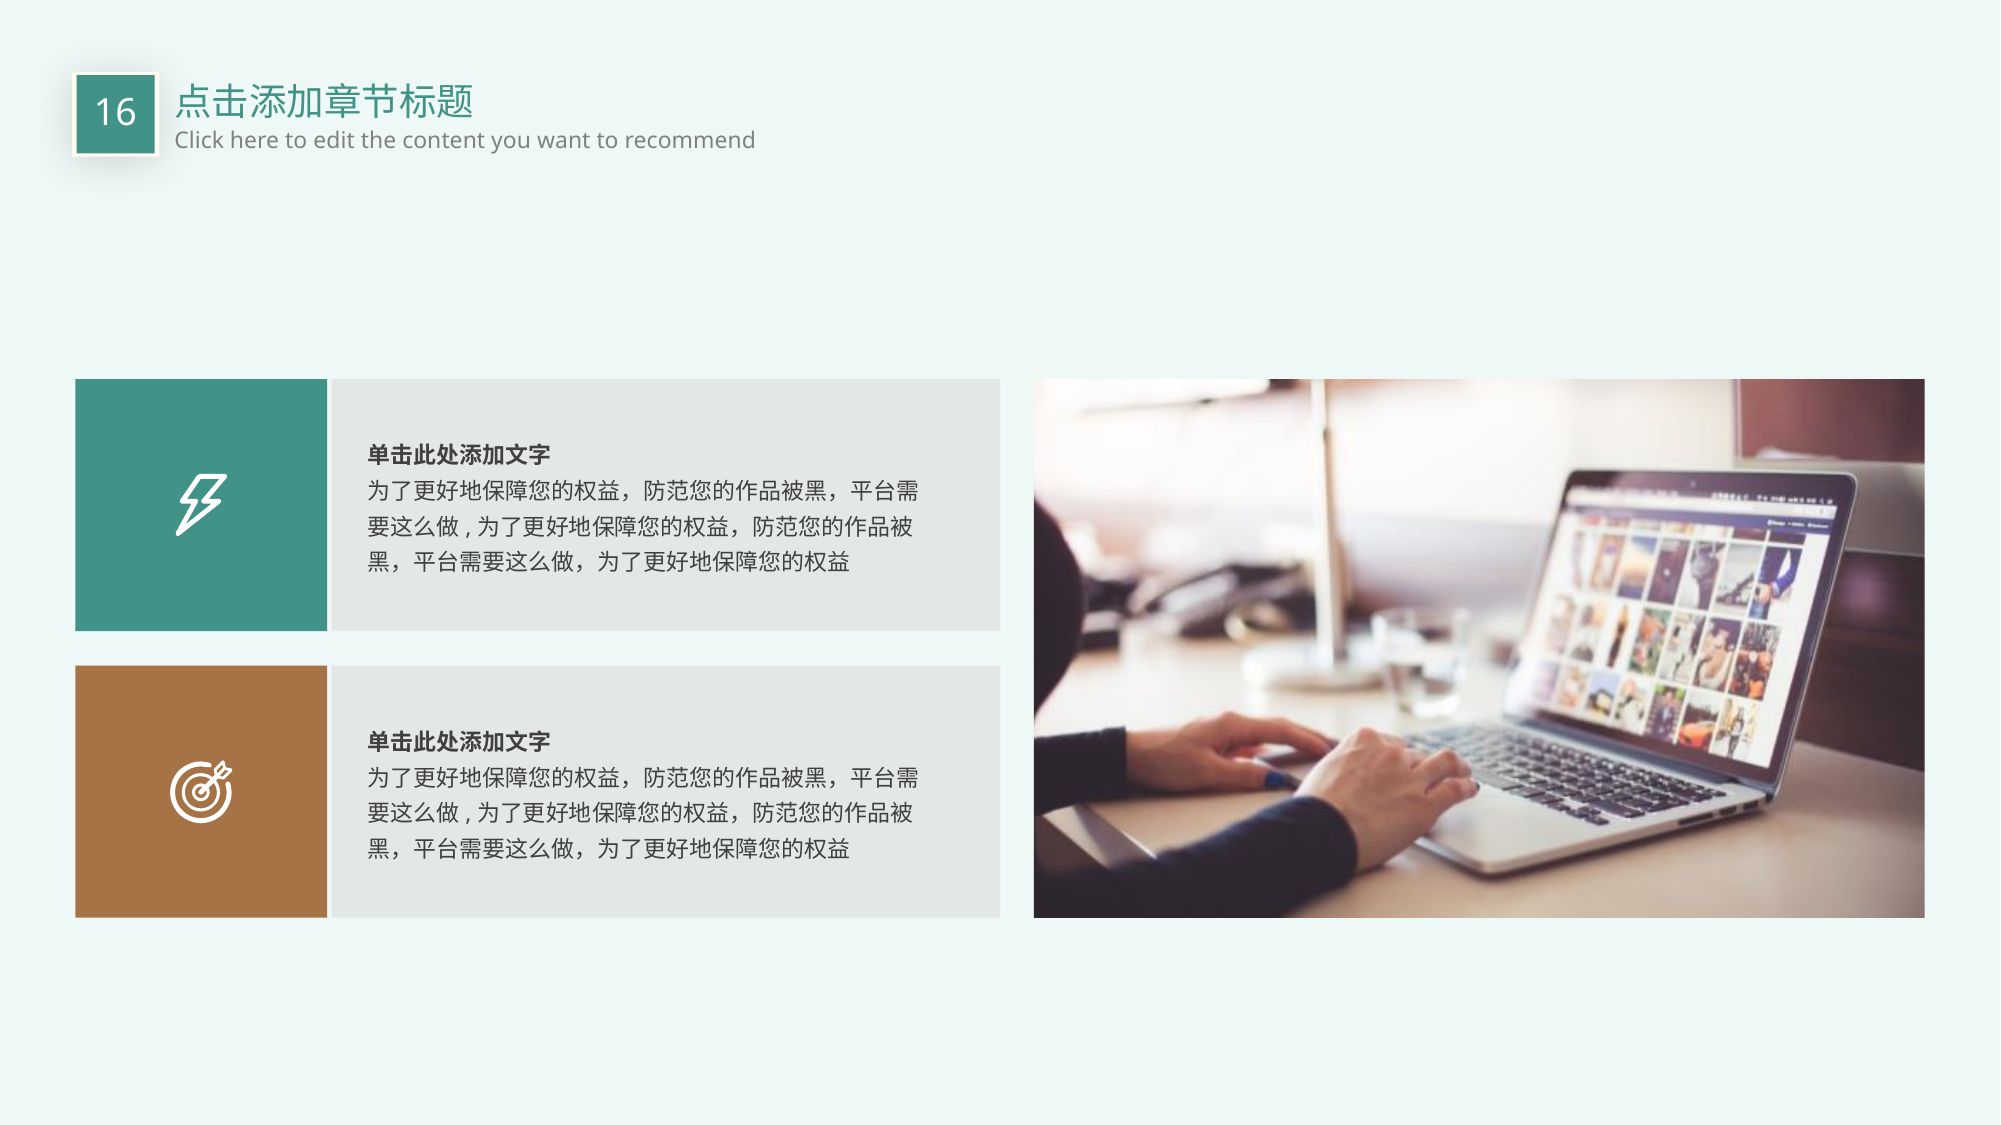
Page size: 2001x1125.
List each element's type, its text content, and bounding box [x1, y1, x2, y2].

text_box [1033, 378, 1926, 919]
text_box 单击此处添加文字 为了更好地保障您的权益，防范您的作品被黑，平台需要这么做,为了更好地保障您的权益，防范您的作品被黑，平台需要这么做，为了更好地保障您的权益 [353, 711, 940, 870]
text_box [175, 473, 228, 537]
text_box [74, 378, 328, 632]
text_box [170, 761, 232, 824]
text_box [74, 665, 328, 919]
text_box [331, 665, 1001, 919]
list Click here to edit the content you want to recommend [159, 121, 1454, 172]
list 点击添加章节标题 [159, 75, 1454, 121]
text_box 单击此处添加文字 为了更好地保障您的权益，防范您的作品被黑，平台需要这么做,为了更好地保障您的权益，防范您的作品被黑，平台需要这么做，为了更好地保障您的权益 [353, 425, 940, 583]
text_box [331, 378, 1001, 632]
text_box [181, 760, 233, 812]
